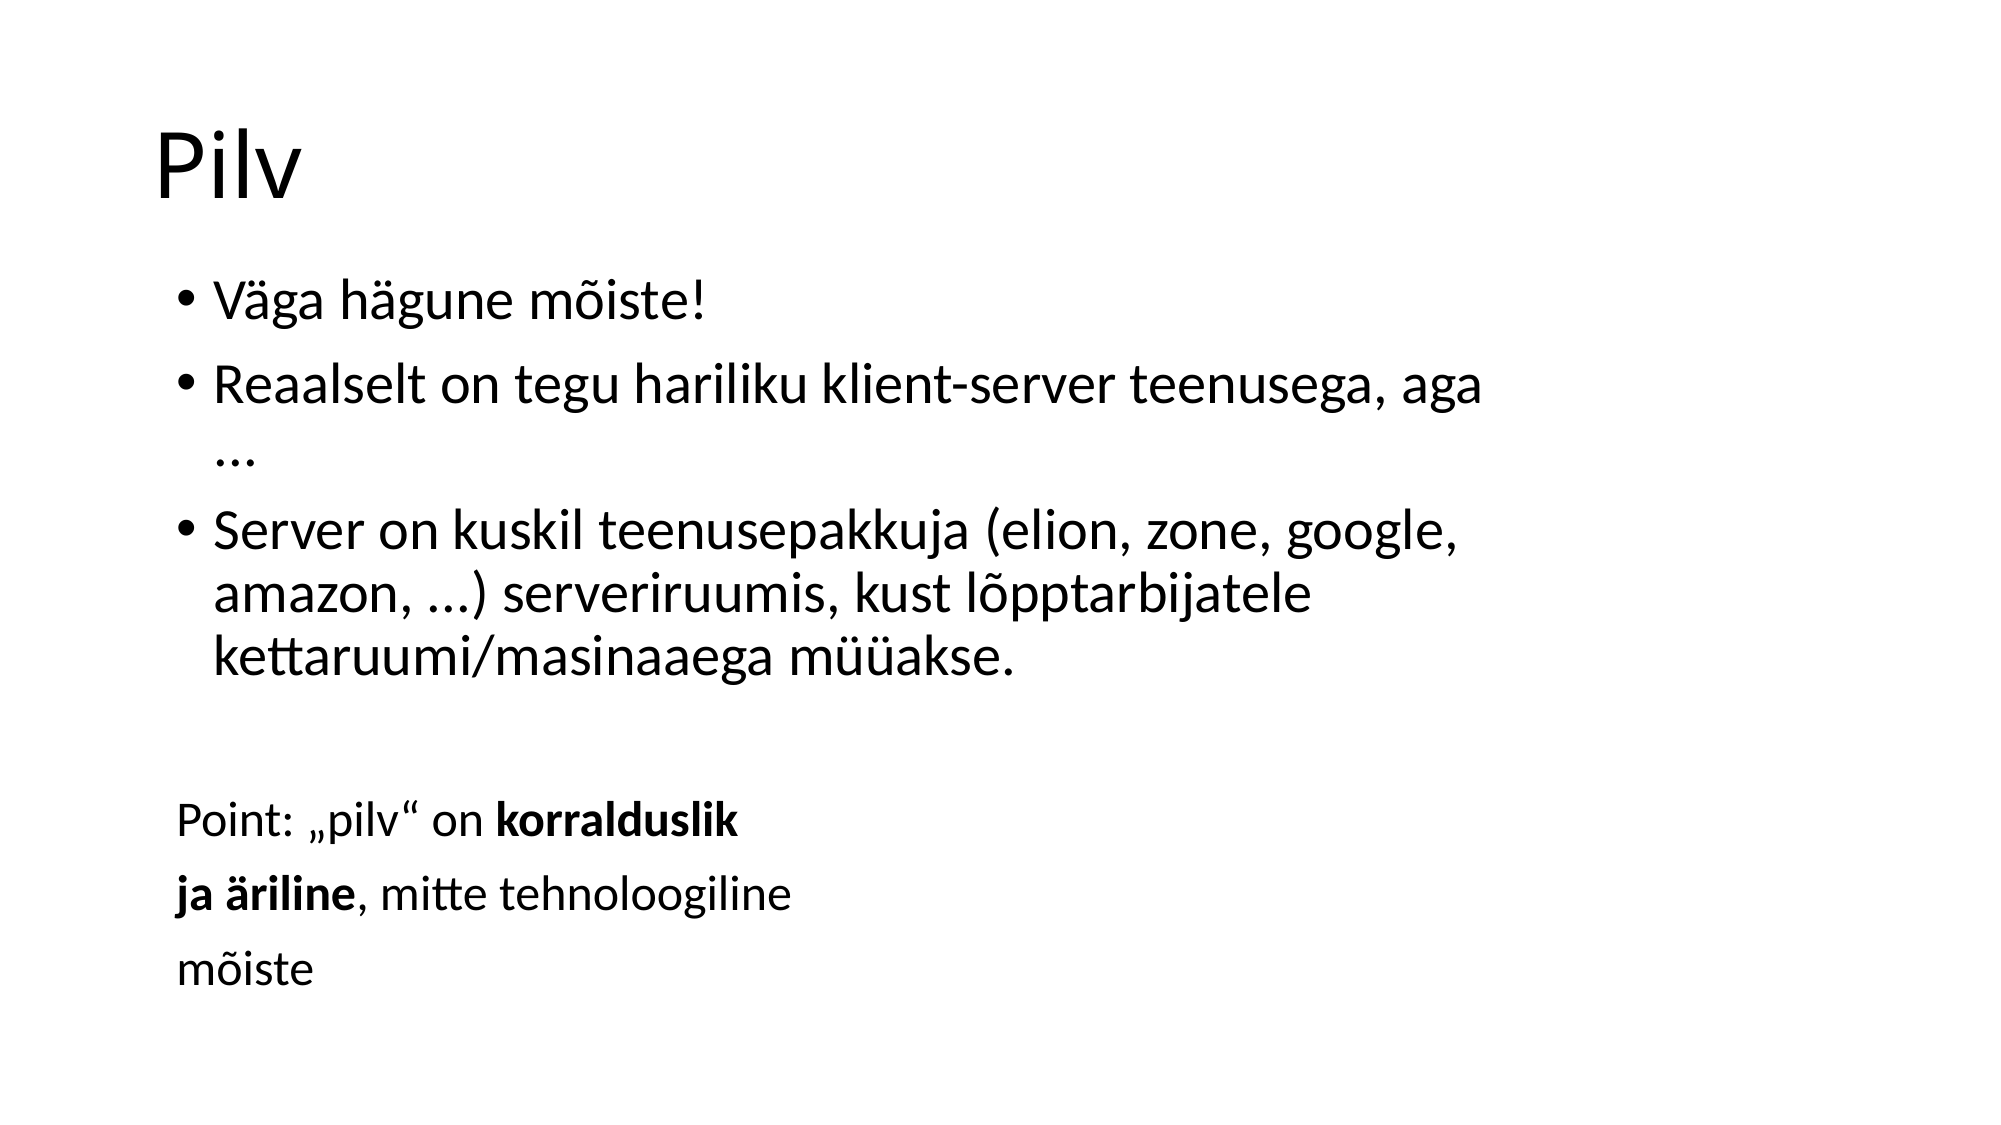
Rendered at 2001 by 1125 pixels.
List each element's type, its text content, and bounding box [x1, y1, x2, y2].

title Pilv [137, 59, 1863, 278]
list Väga hägune mõiste! Reaalselt on tegu hariliku klient-server teenusega, aga ... Server on kuskil teenusepakkuja (elion, zone, google, amazon, ...) serveriruumis, kust lõpptarbijatele kettaruumi/masinaaega müüakse. Point: „pilv“ on korralduslik ja äriline, mitte tehnoloogiline mõiste [161, 261, 1512, 1004]
